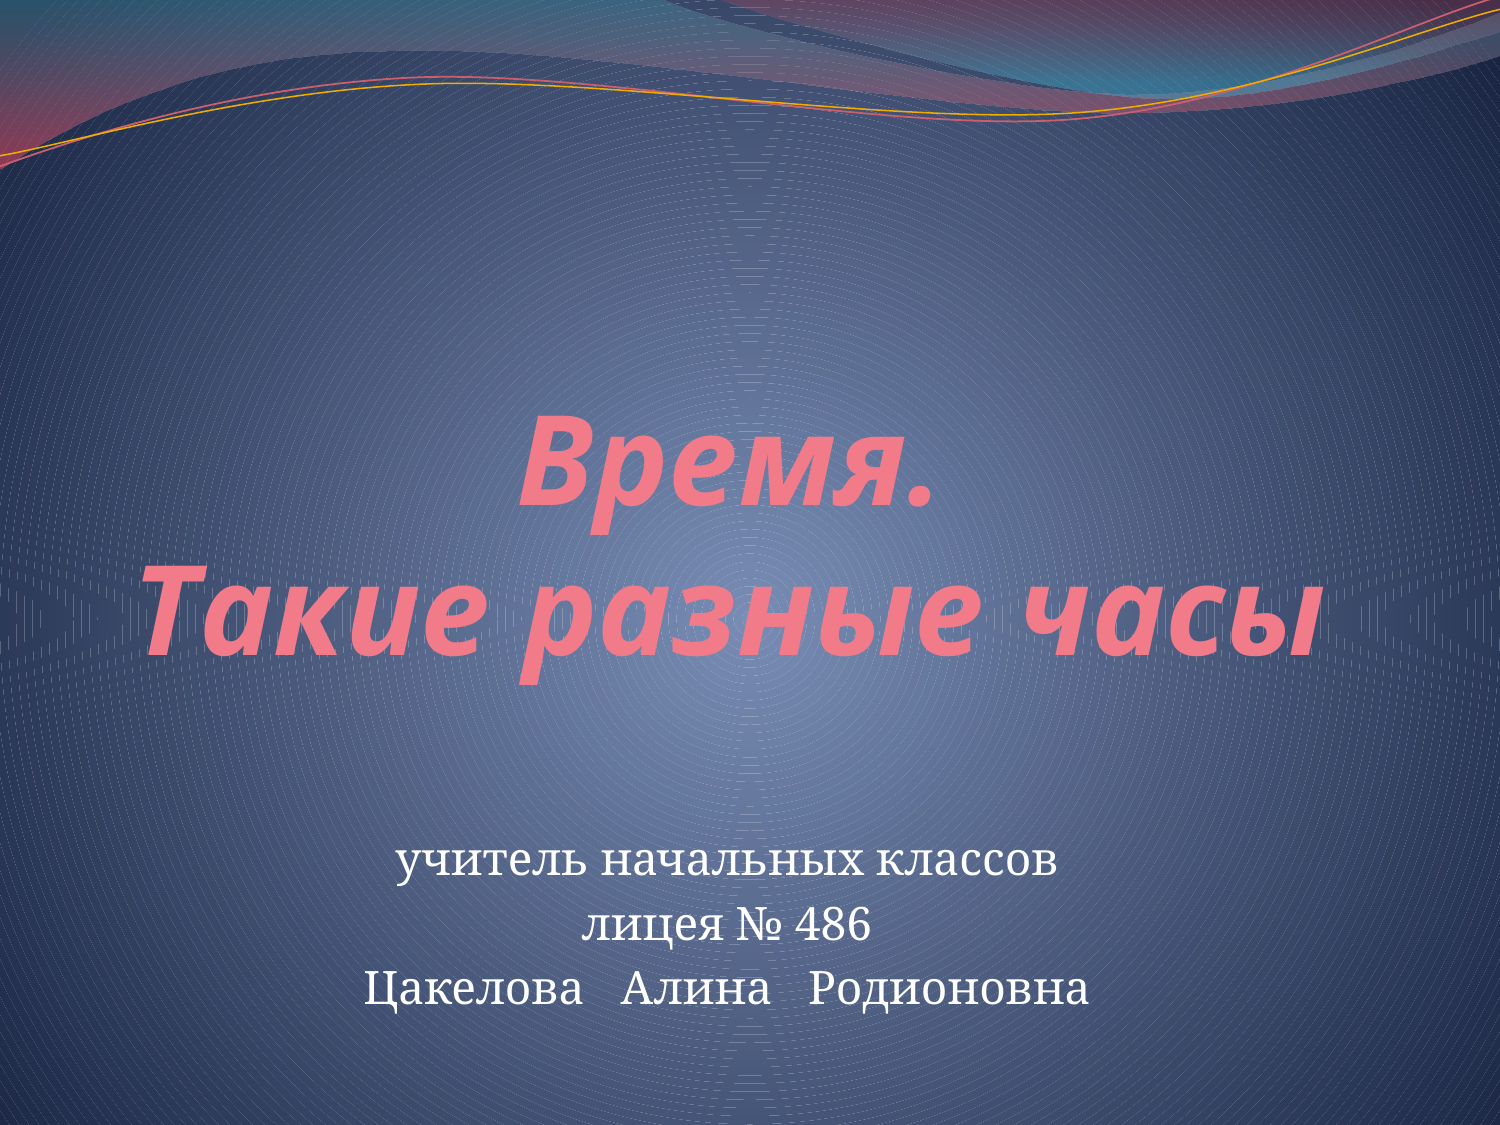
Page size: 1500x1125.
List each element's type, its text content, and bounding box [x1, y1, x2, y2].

subtitle учитель начальных классов лицея № 486 Цакелова Алина Родионовна [87, 822, 1376, 1024]
title Время. Такие разные часы [87, 224, 1376, 681]
